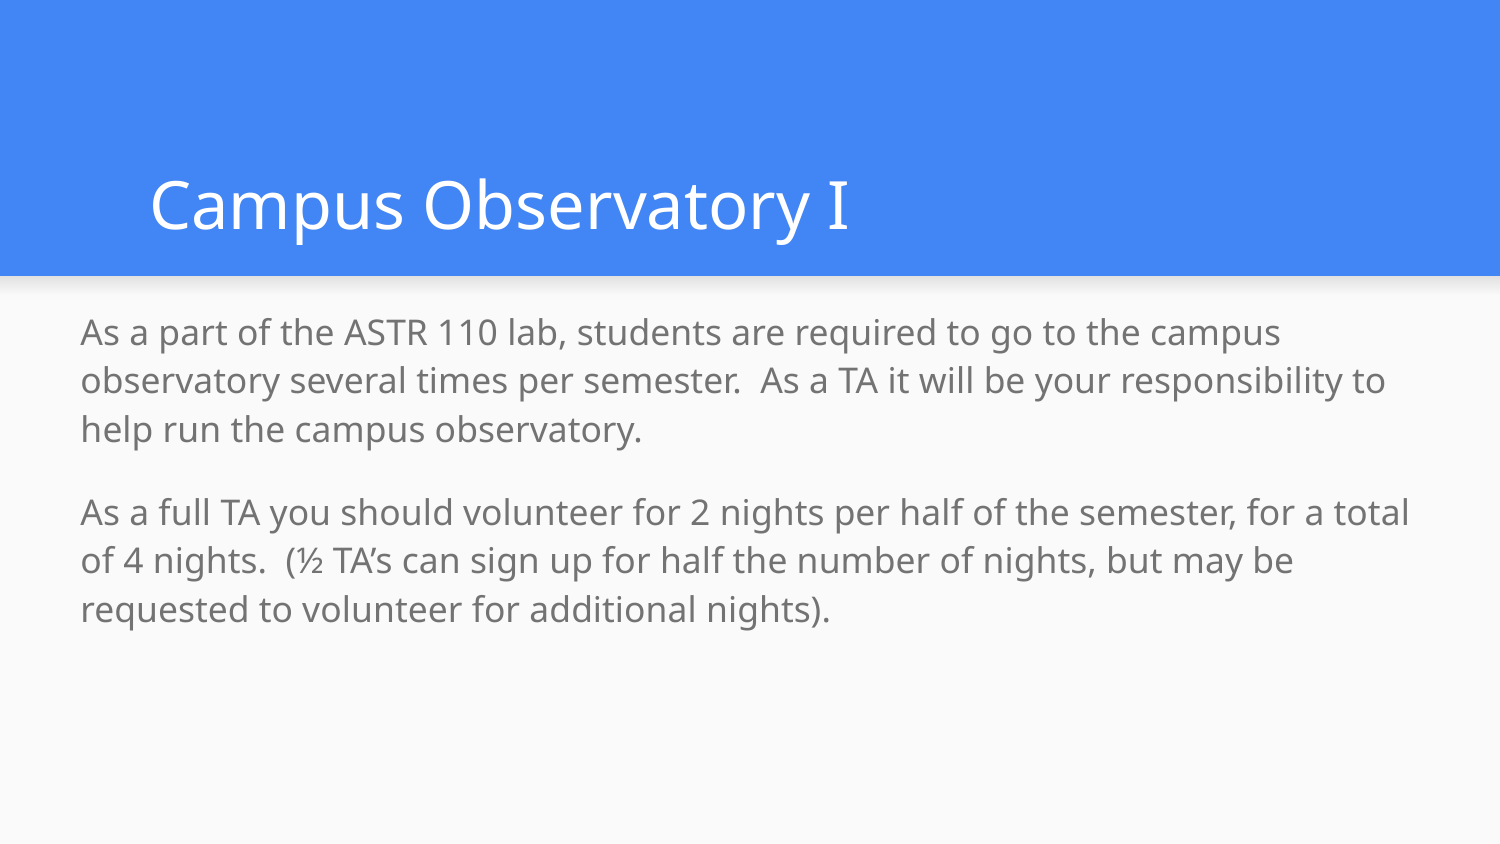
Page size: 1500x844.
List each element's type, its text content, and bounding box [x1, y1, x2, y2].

list As a part of the ASTR 110 lab, students are required to go to the campus observatory several times per semester. As a TA it will be your responsibility to help run the campus observatory. As a full TA you should volunteer for 2 nights per half of the semester, for a total of 4 nights. (½ TA’s can sign up for half the number of nights, but may be requested to volunteer for additional nights). [65, 288, 1435, 819]
title Campus Observatory I [134, 101, 1366, 258]
